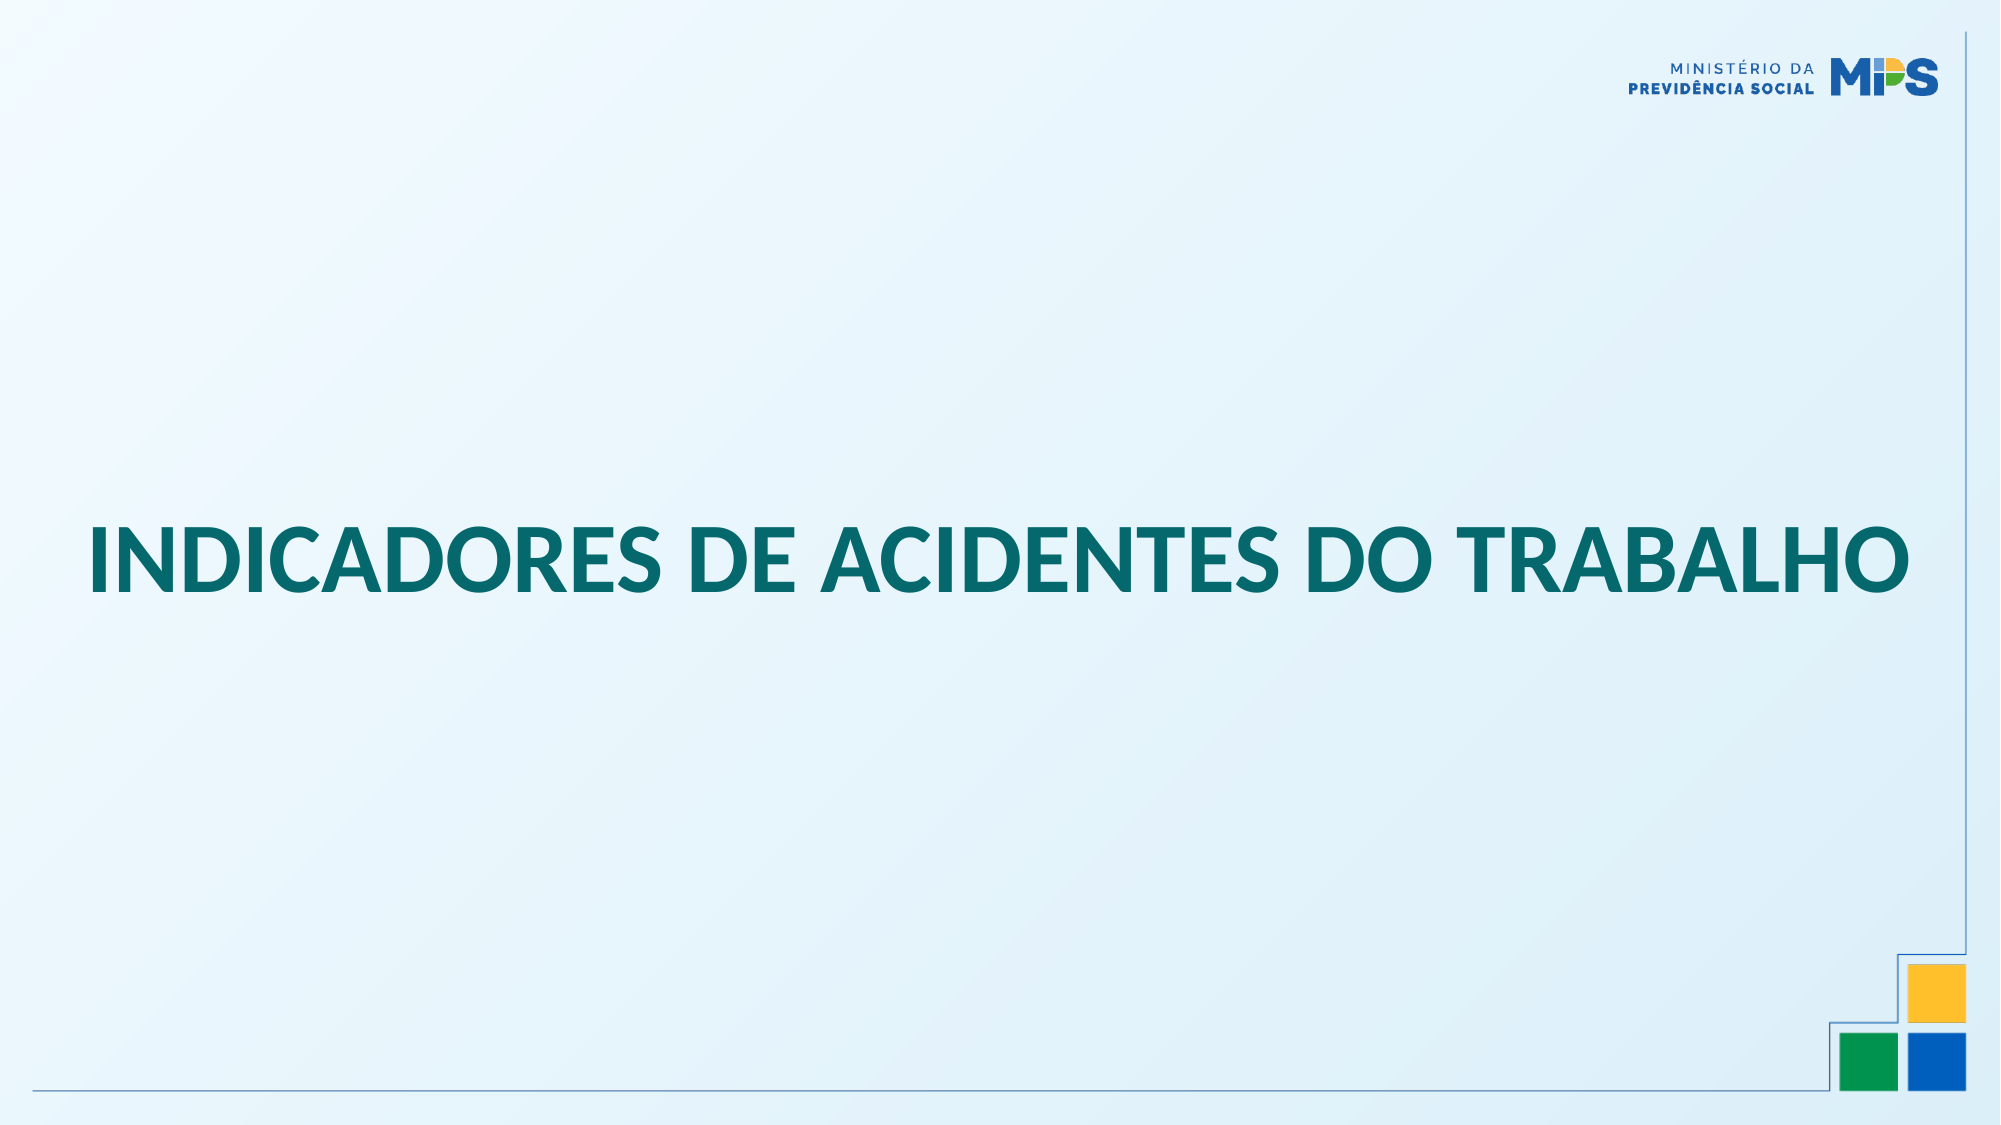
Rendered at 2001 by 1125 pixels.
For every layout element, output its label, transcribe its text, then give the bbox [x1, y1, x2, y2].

picture [0, 0, 2000, 1125]
title Indicadores de acidentes do trabalho [75, 492, 1925, 633]
